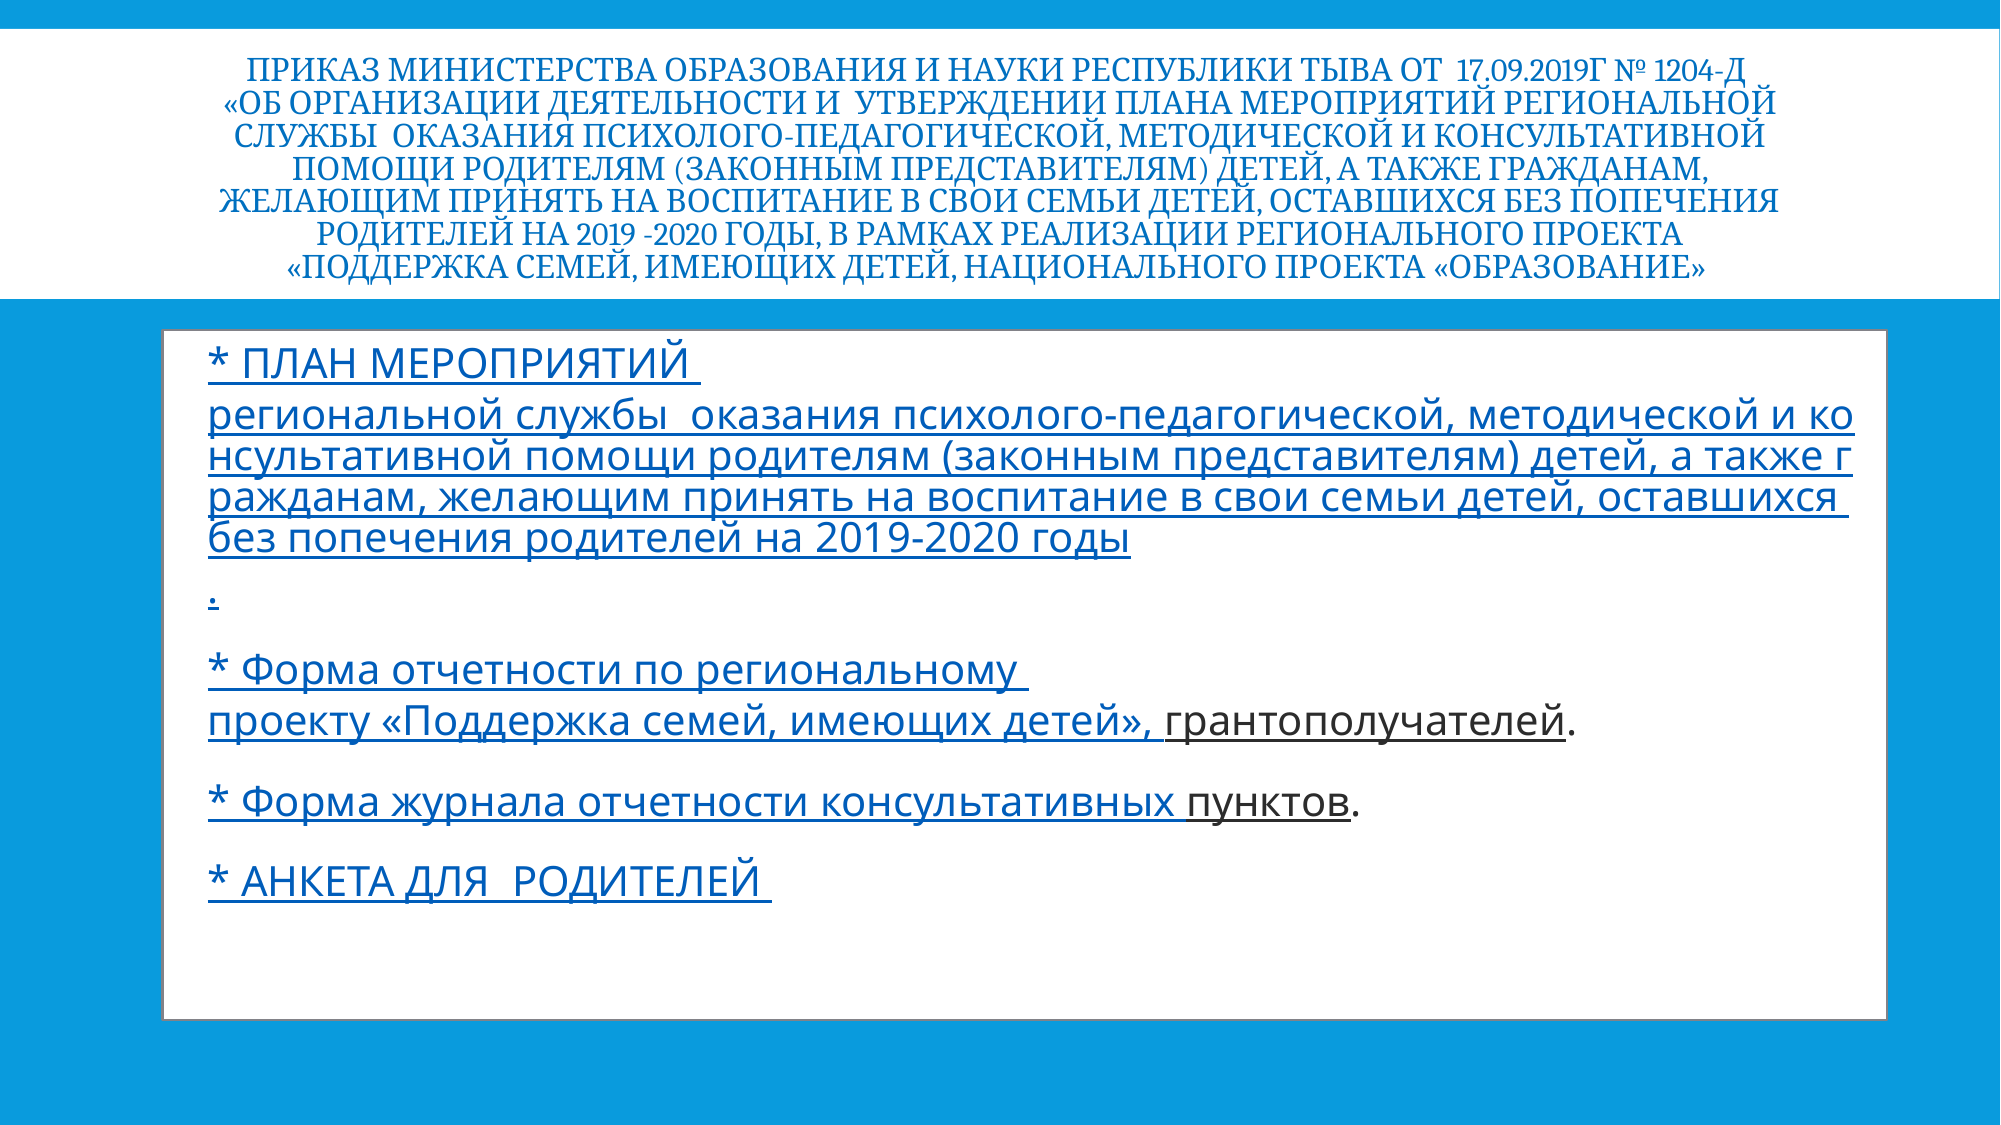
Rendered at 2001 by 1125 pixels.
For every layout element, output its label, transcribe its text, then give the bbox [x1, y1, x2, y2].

title Приказ Министерства образования и науки Республики Тыва от 17.09.2019г № 1204-д «Об организации деятельности и утверждении плана мероприятий региональной службы оказания психолого-педагогической, методической и консультативной помощи родителям (законным представителям) детей, а также гражданам, желающим принять на воспитание в свои семьи детей, оставшихся без попечения родителей на 2019 -2020 годы, в рамках реализации регионального проекта «Поддержка семей, имеющих детей, национального проекта «Образование» [197, 46, 1803, 295]
list * ПЛАН МЕРОПРИЯТИЙ региональной службы оказания психолого-педагогической, методической и консультативной помощи родителям (законным представителям) детей, а также гражданам, желающим принять на воспитание в свои семьи детей, оставшихся без попечения родителей на 2019-2020 годы. * Форма отчетности по региональному проекту «Поддержка семей, имеющих детей», грантополучателей. * Форма журнала отчетности консультативных пунктов. * АНКЕТА ДЛЯ РОДИТЕЛЕЙ [161, 329, 1888, 1021]
